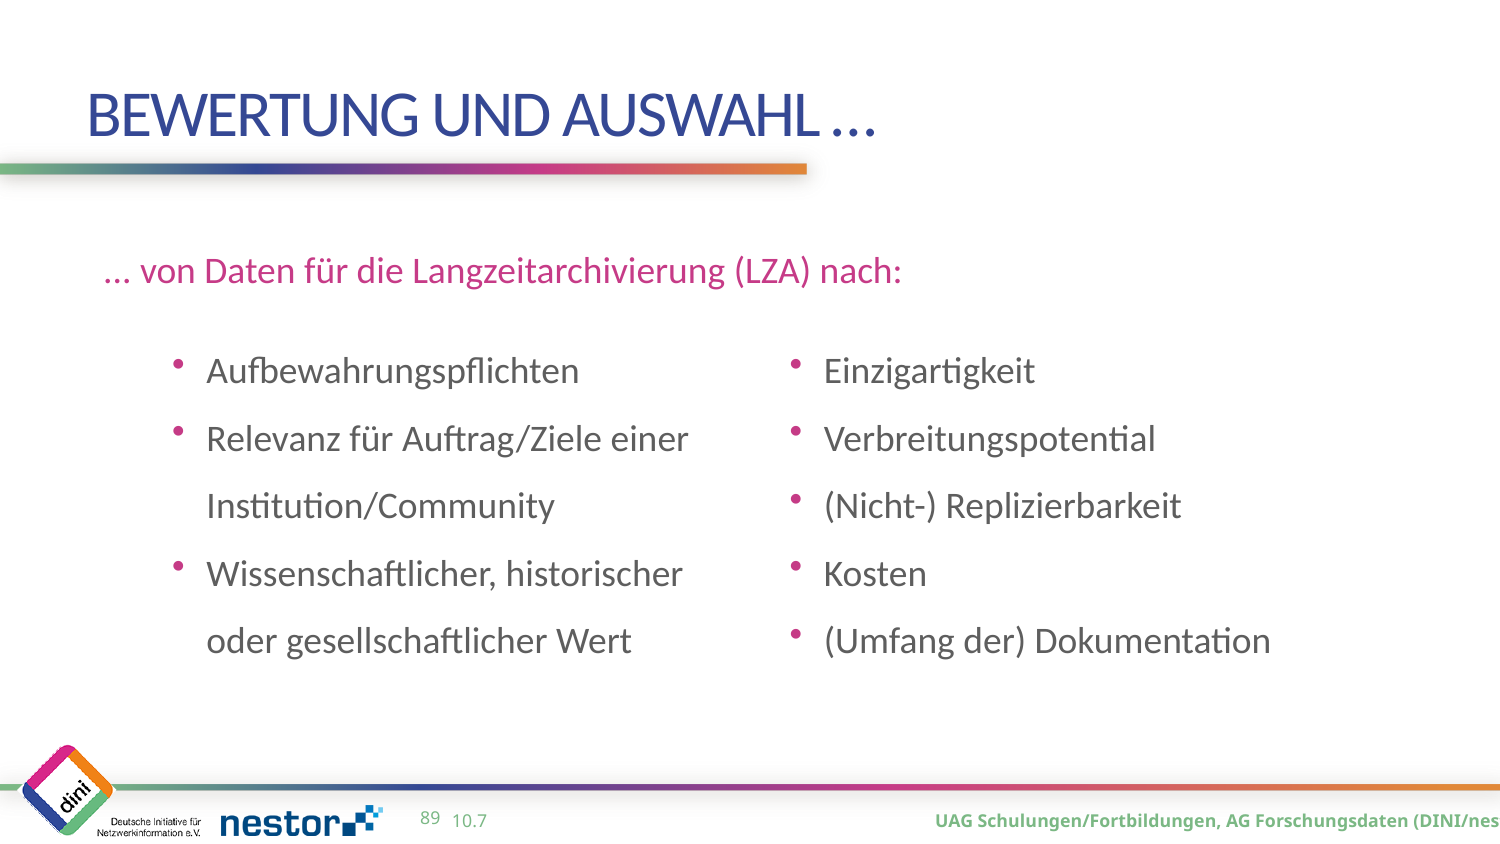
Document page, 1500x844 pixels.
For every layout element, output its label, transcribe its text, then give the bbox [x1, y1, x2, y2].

picture [1423, 817, 1428, 825]
picture [0, 138, 837, 204]
list Aufbewahrungspflichten Relevanz für Auftrag/Ziele einer Institution/Community Wissenschaftlicher, historischer oder gesellschaftlicher Wert Einzigartigkeit Verbreitungspotential (Nicht-) Replizierbarkeit Kosten (Umfang der) Dokumentation [157, 316, 1422, 773]
text_box 10.7 [433, 801, 502, 838]
picture [0, 731, 1500, 844]
list ... von Daten für die Langzeitarchivierung (LZA) nach: [88, 238, 1432, 301]
slide_number 88 [406, 801, 454, 841]
picture [1280, 819, 1289, 825]
title Bewertung und Auswahl … [77, 61, 1423, 158]
